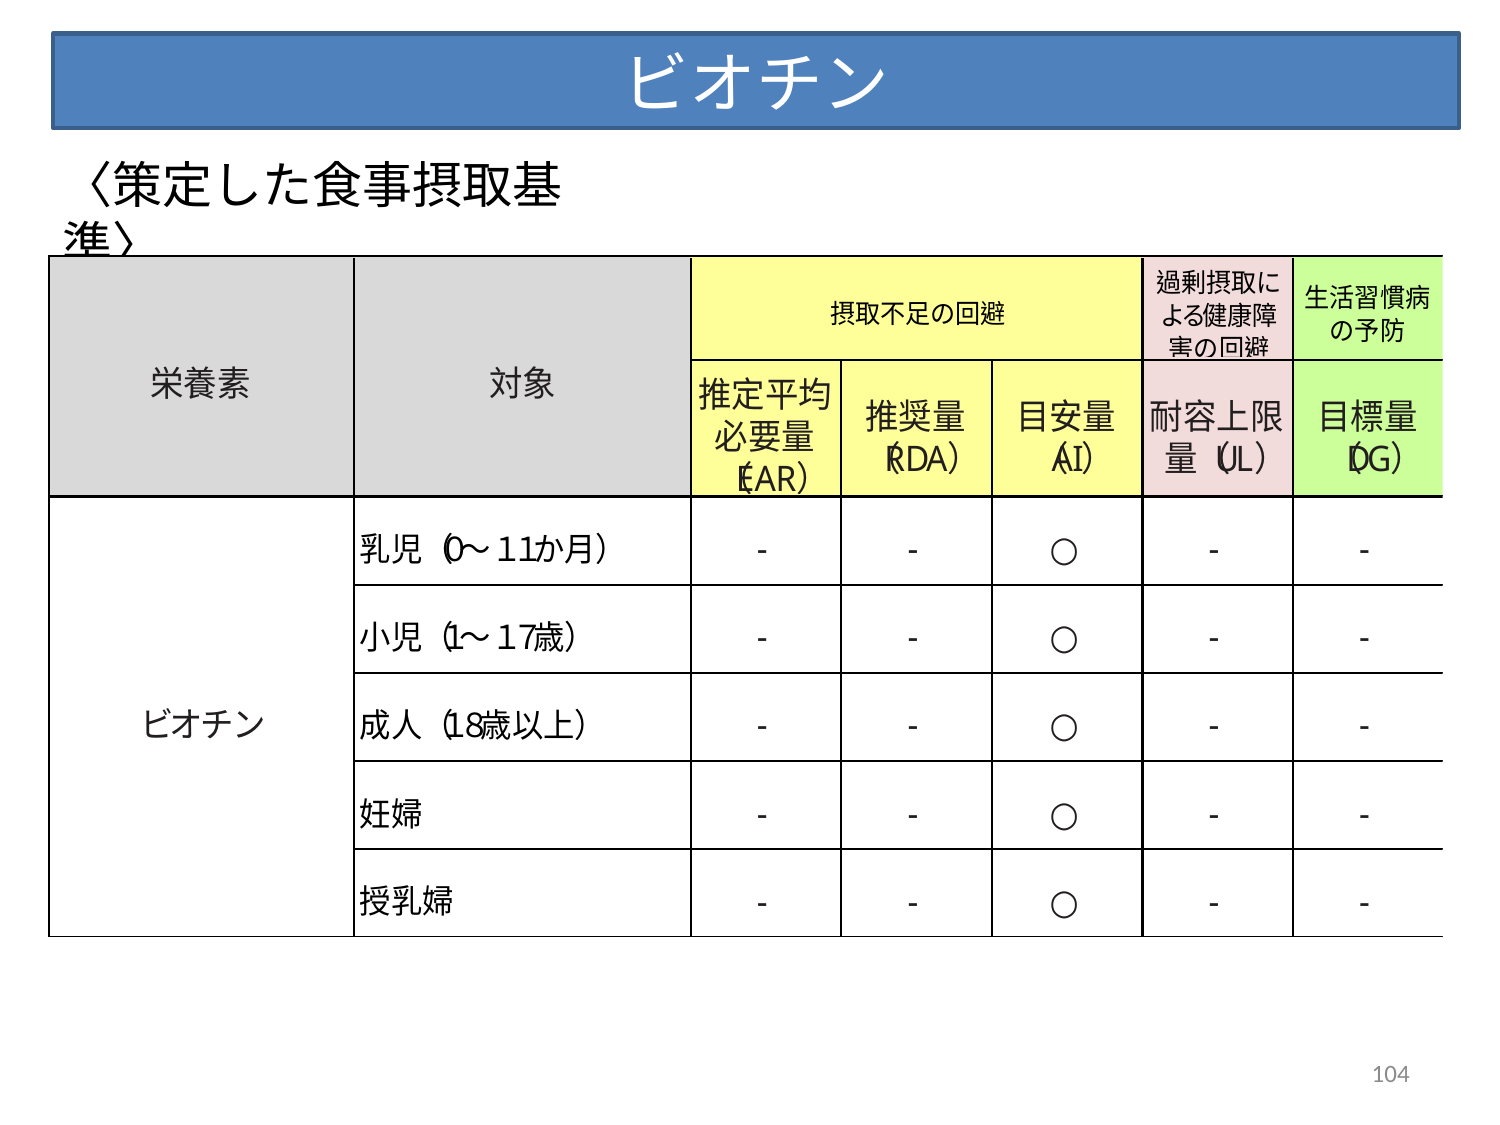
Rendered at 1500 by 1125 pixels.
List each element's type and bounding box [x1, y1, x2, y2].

picture [47, 255, 1448, 941]
text_box [47, 146, 651, 255]
slide_number [1074, 1042, 1425, 1103]
text_box [51, 31, 1461, 130]
